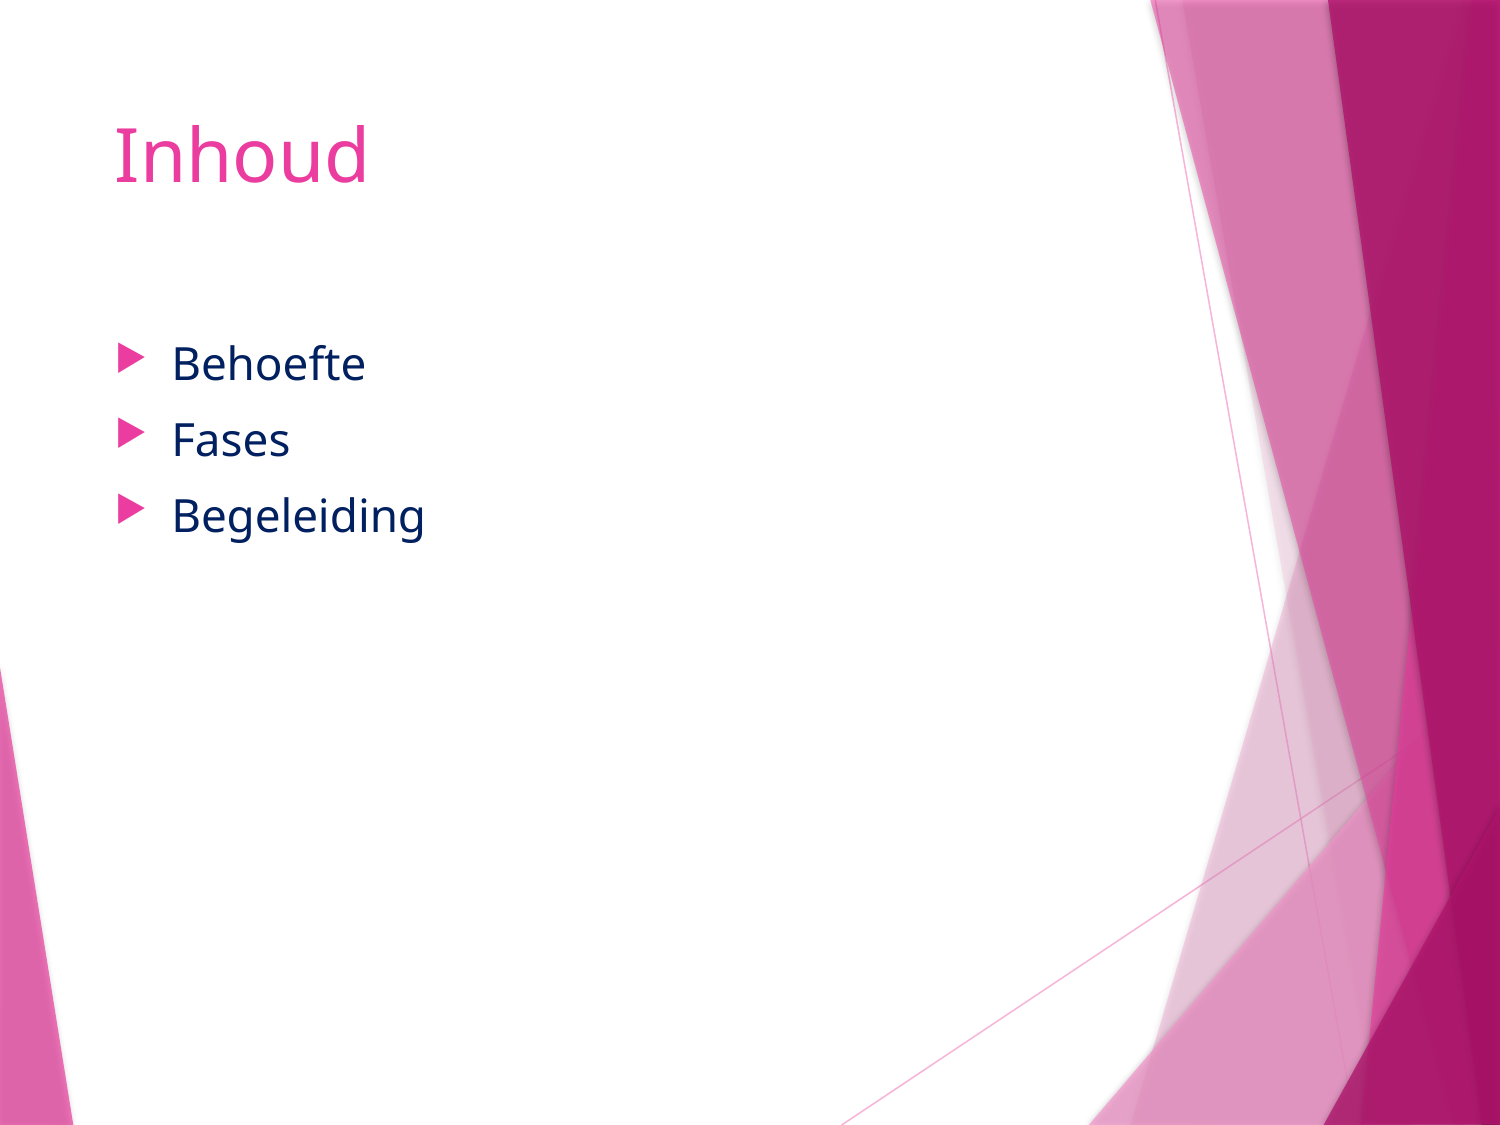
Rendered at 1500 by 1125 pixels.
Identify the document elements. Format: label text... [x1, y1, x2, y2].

list Behoefte Fases Begeleiding [99, 99, 1142, 737]
